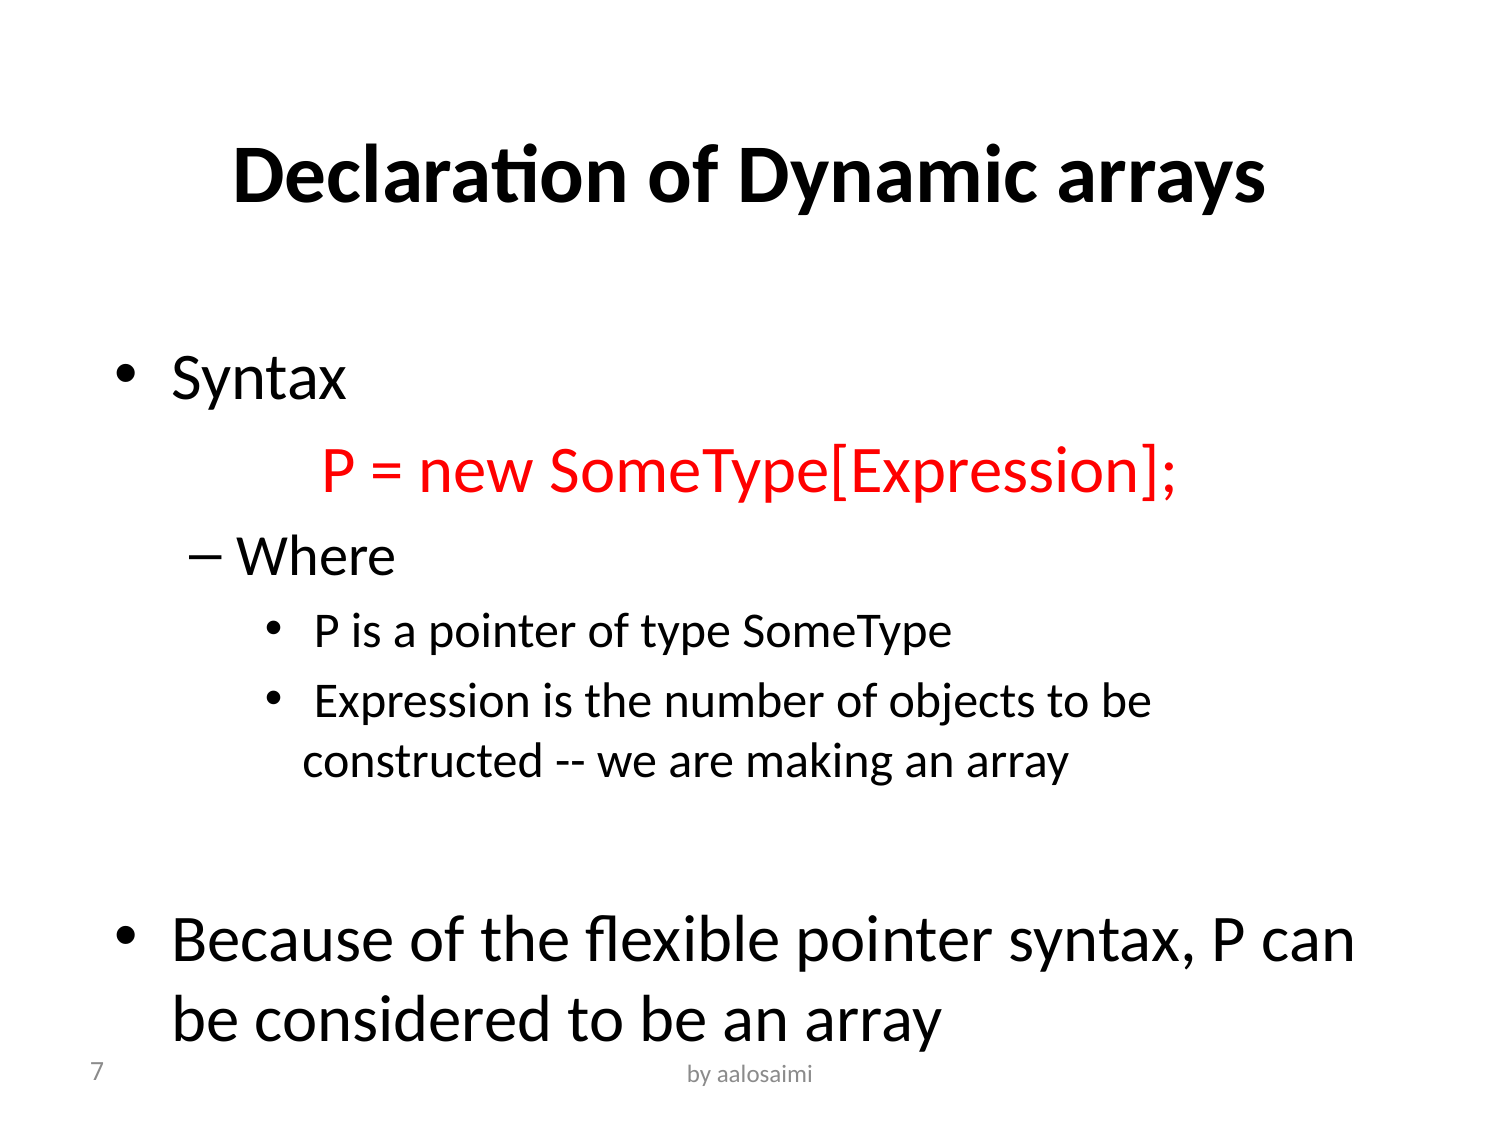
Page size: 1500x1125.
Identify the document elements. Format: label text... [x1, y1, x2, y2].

footer by aalosaimi [512, 1042, 988, 1103]
title Declaration of Dynamic arrays [87, 75, 1413, 263]
list Syntax P = new SomeType[Expression]; Where P is a pointer of type SomeType Expression is the number of objects to be constructed -- we are making an array Because of the flexible pointer syntax, P can be considered to be an array [99, 324, 1388, 1063]
slide_number 7 [75, 1042, 425, 1103]
